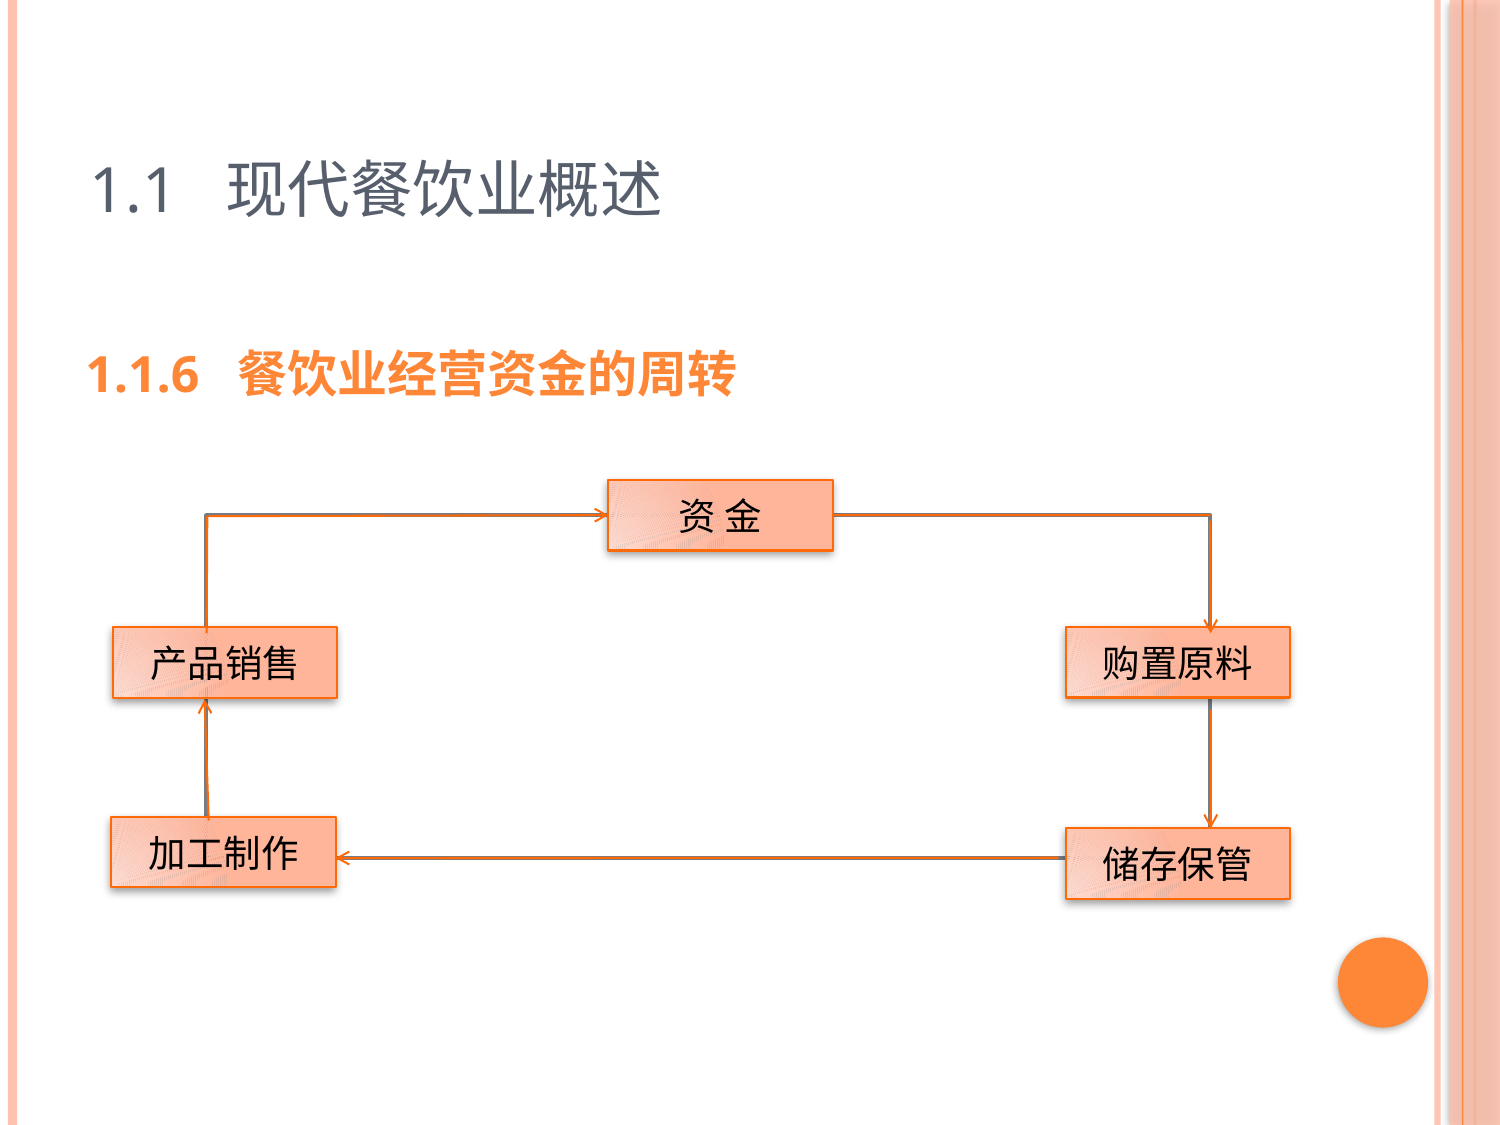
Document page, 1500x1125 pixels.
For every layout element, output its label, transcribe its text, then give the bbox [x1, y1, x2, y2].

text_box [205, 479, 1211, 859]
text_box 储存保管 [1065, 827, 1291, 900]
text_box 加工制作 [110, 816, 337, 888]
text_box 购置原料 [1217, 626, 1291, 699]
text_box 产品销售 [112, 626, 199, 699]
title 1.1 现代餐饮业概述 [75, 45, 1300, 233]
list 1.1.6 餐饮业经营资金的周转 [70, 262, 1324, 1063]
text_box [204, 699, 210, 821]
